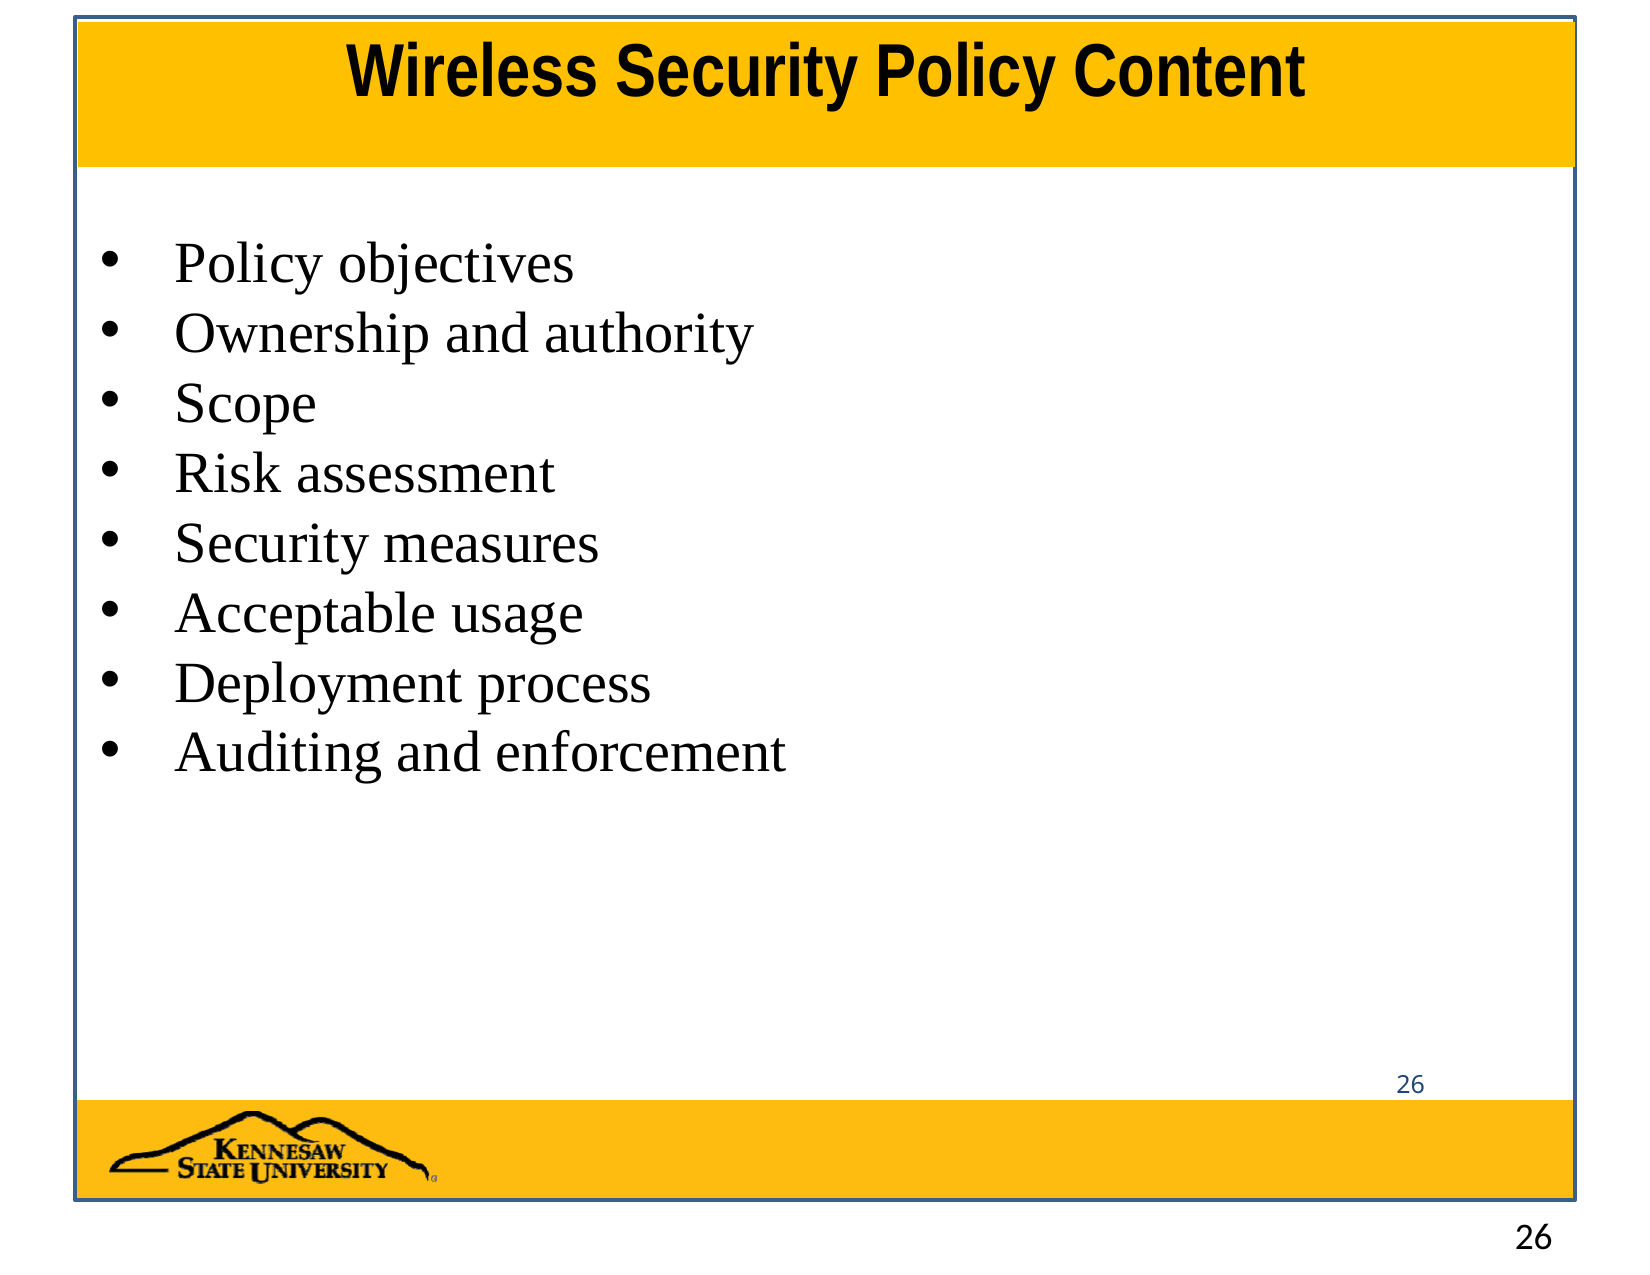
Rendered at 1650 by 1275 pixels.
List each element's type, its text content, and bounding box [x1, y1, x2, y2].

title Wireless Security Policy Content [77, 21, 1575, 167]
list Policy objectives Ownership and authority Scope Risk assessment Security measures Acceptable usage Deployment process Auditing and enforcement [99, 223, 1550, 805]
picture [108, 1111, 437, 1184]
slide_number 26 [1299, 1042, 1425, 1103]
